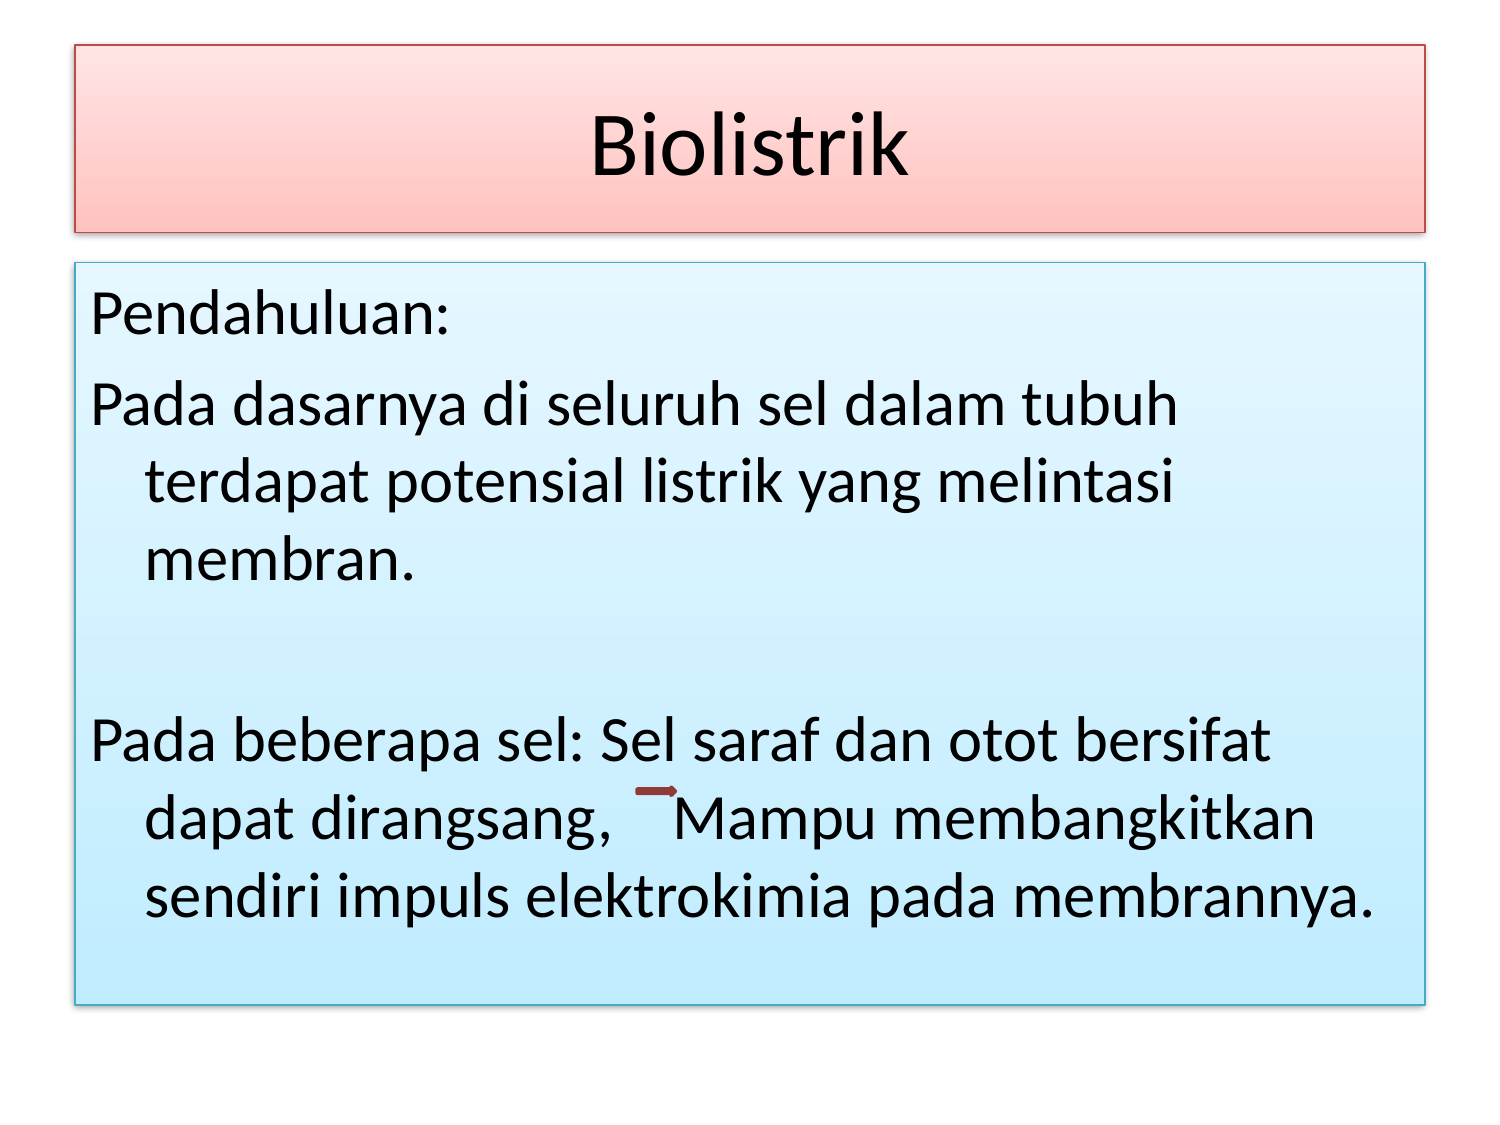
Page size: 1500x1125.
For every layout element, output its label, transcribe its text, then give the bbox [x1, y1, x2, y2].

title Biolistrik [74, 44, 1426, 233]
text_box [635, 785, 678, 797]
list Pendahuluan: Pada dasarnya di seluruh sel dalam tubuh terdapat potensial listrik yang melintasi membran. Pada beberapa sel: Sel saraf dan otot bersifat dapat dirangsang, Mampu membangkitkan sendiri impuls elektrokimia pada membrannya. [74, 262, 1426, 1006]
